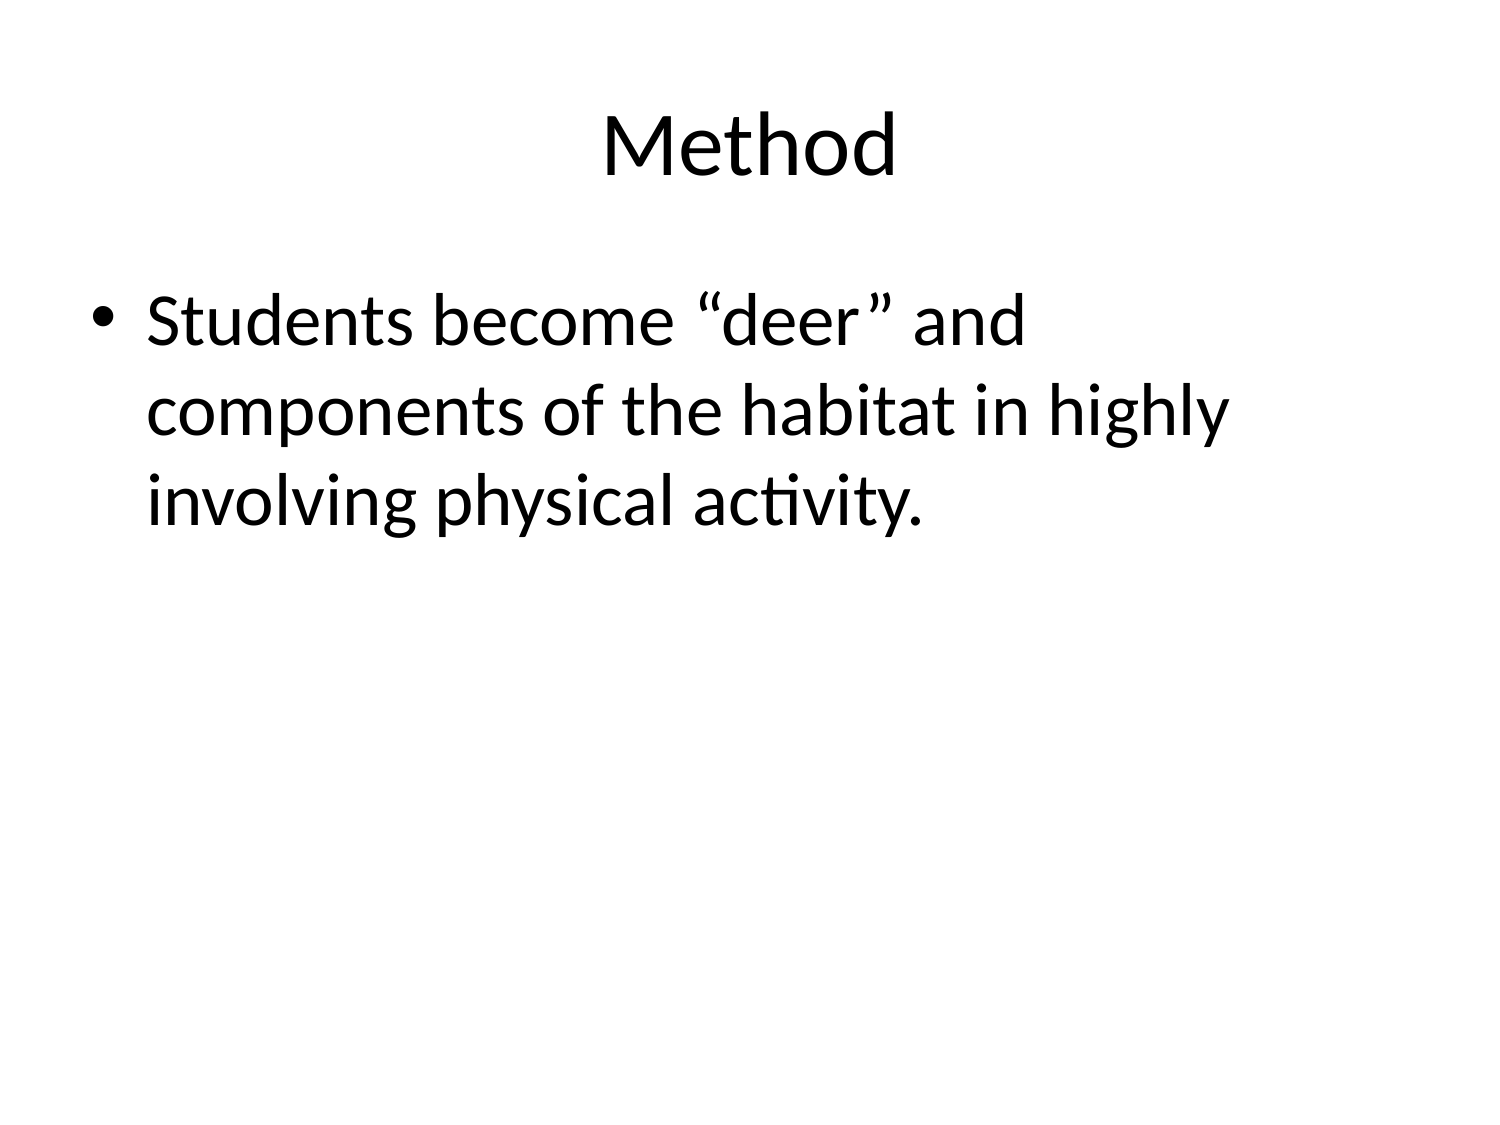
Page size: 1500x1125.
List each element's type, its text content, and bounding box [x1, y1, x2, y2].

title Method [75, 45, 1425, 233]
list Students become “deer” and components of the habitat in highly involving physical activity. [75, 262, 1425, 1005]
